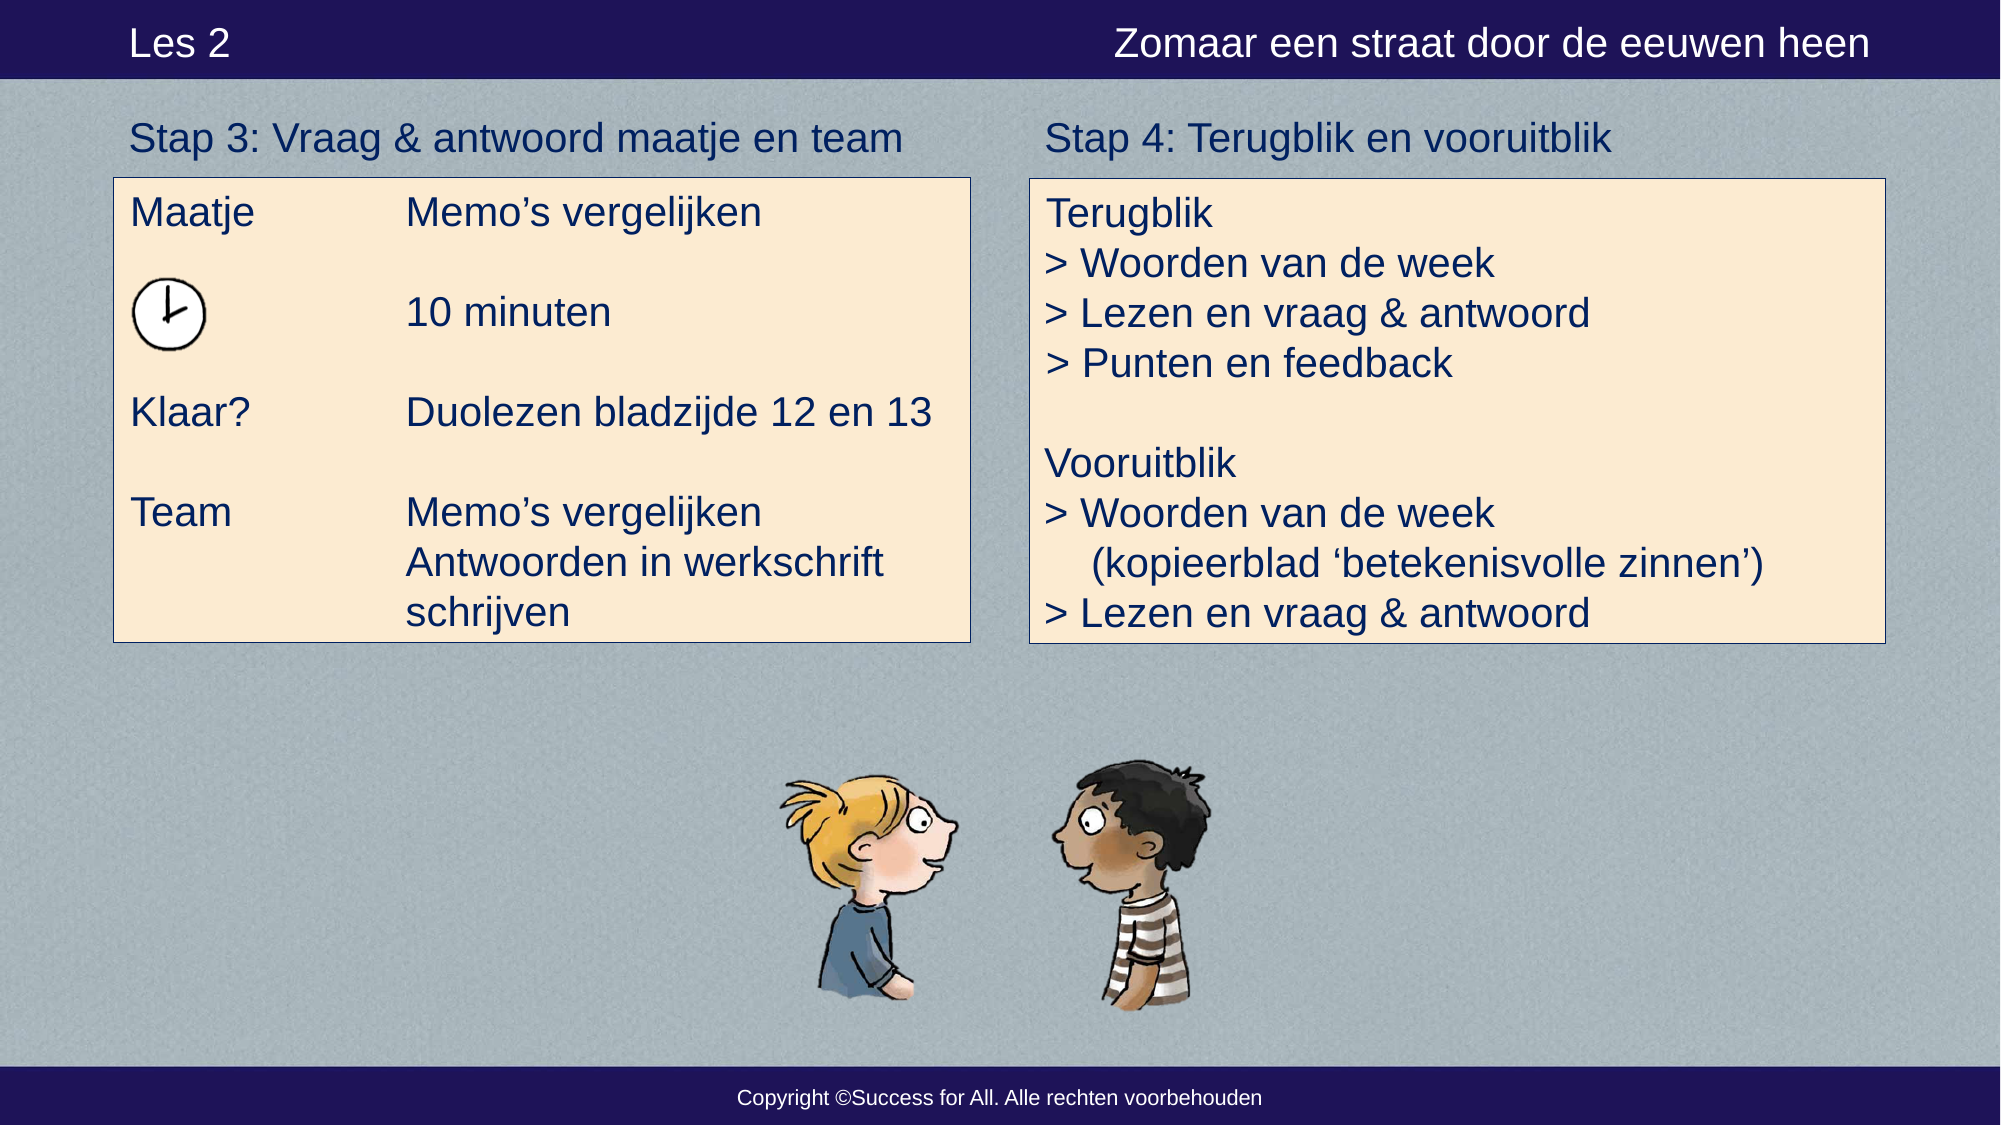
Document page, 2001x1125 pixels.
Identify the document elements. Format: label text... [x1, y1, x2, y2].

text_box Les 2 [114, 8, 354, 73]
text_box Maatje Memo’s vergelijken 10 minuten Klaar? Duolezen bladzijde 12 en 13 Team Memo’s vergelijken Antwoorden in werkschrift schrijven [113, 177, 971, 643]
text_box Stap 4: Terugblik en vooruitblik [1029, 103, 1822, 169]
text_box Terugblik > Woorden van de week > Lezen en vraag & antwoord > Punten en feedback Vooruitblik > Woorden van de week (kopieerblad ‘betekenisvolle zinnen’) > Lezen en vraag & antwoord [1029, 178, 1886, 644]
text_box Copyright ©Success for All. Alle rechten voorbehouden [0, 1076, 2000, 1125]
text_box Zomaar een straat door de eeuwen heen [999, 8, 1886, 73]
picture [0, 0, 2001, 1125]
text_box Stap 3: Vraag & antwoord maatje en team [113, 103, 960, 169]
